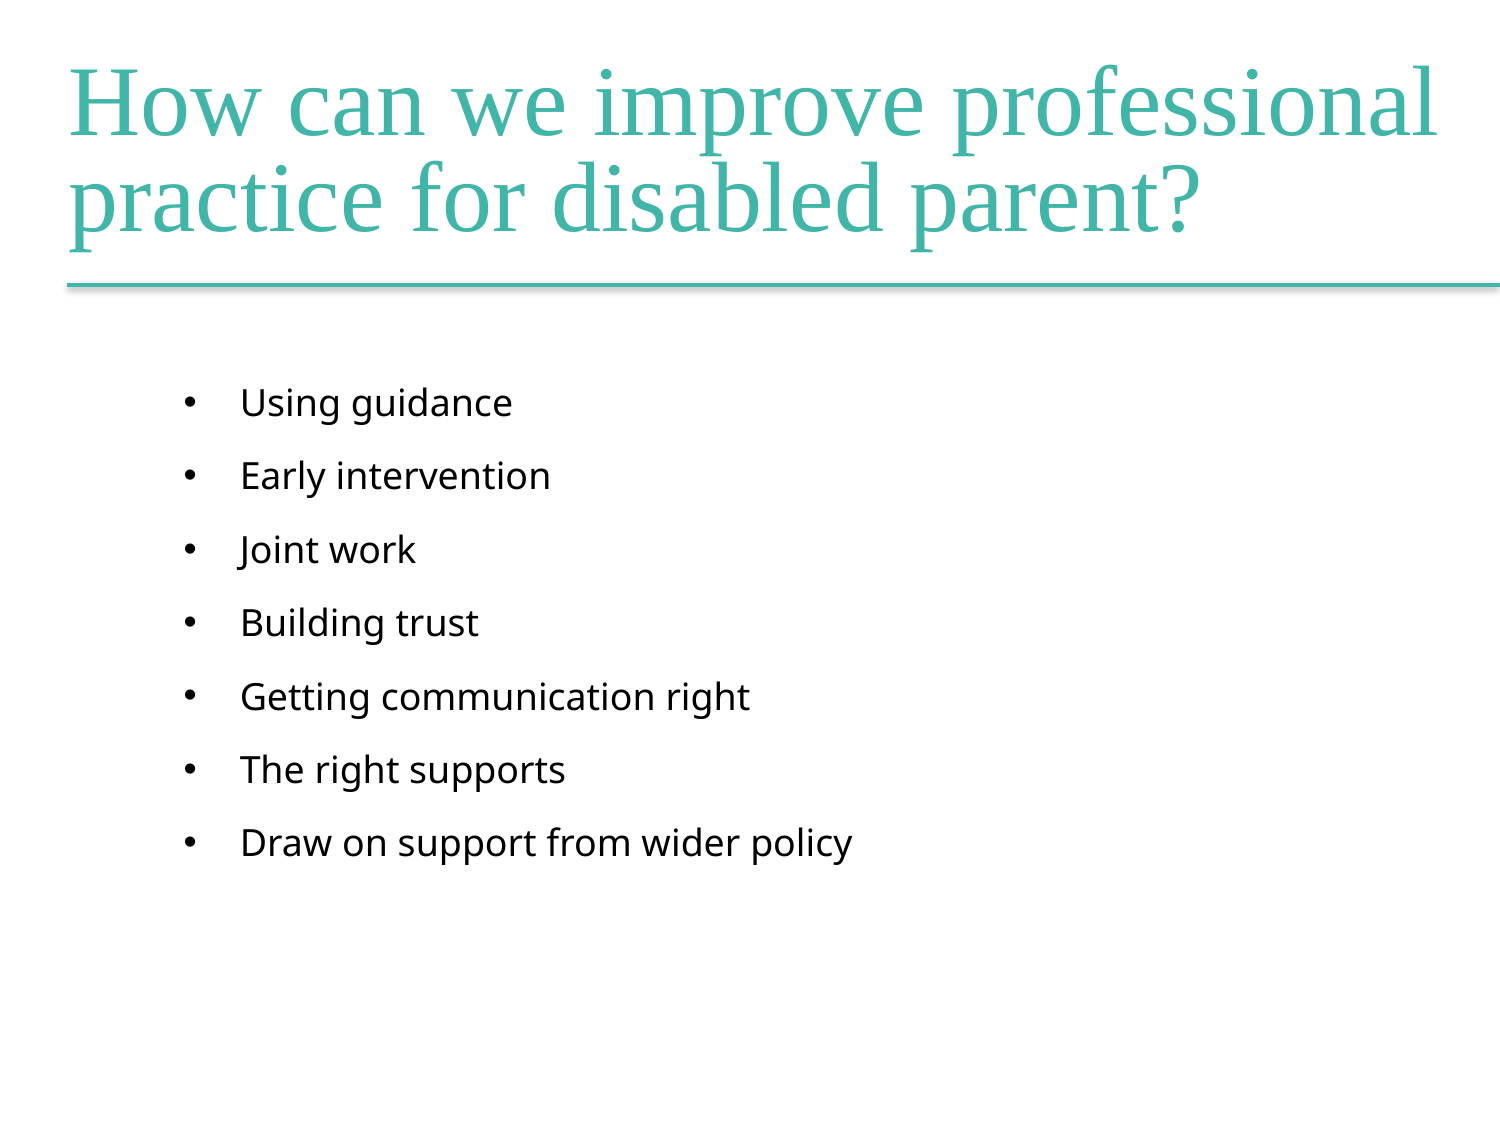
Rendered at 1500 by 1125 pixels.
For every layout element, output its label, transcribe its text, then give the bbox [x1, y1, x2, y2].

text_box How can we improve professional practice for disabled parent? [53, 0, 1481, 309]
list Using guidance Early intervention Joint work Building trust Getting communication right The right supports Draw on support from wider policy [168, 371, 1356, 923]
